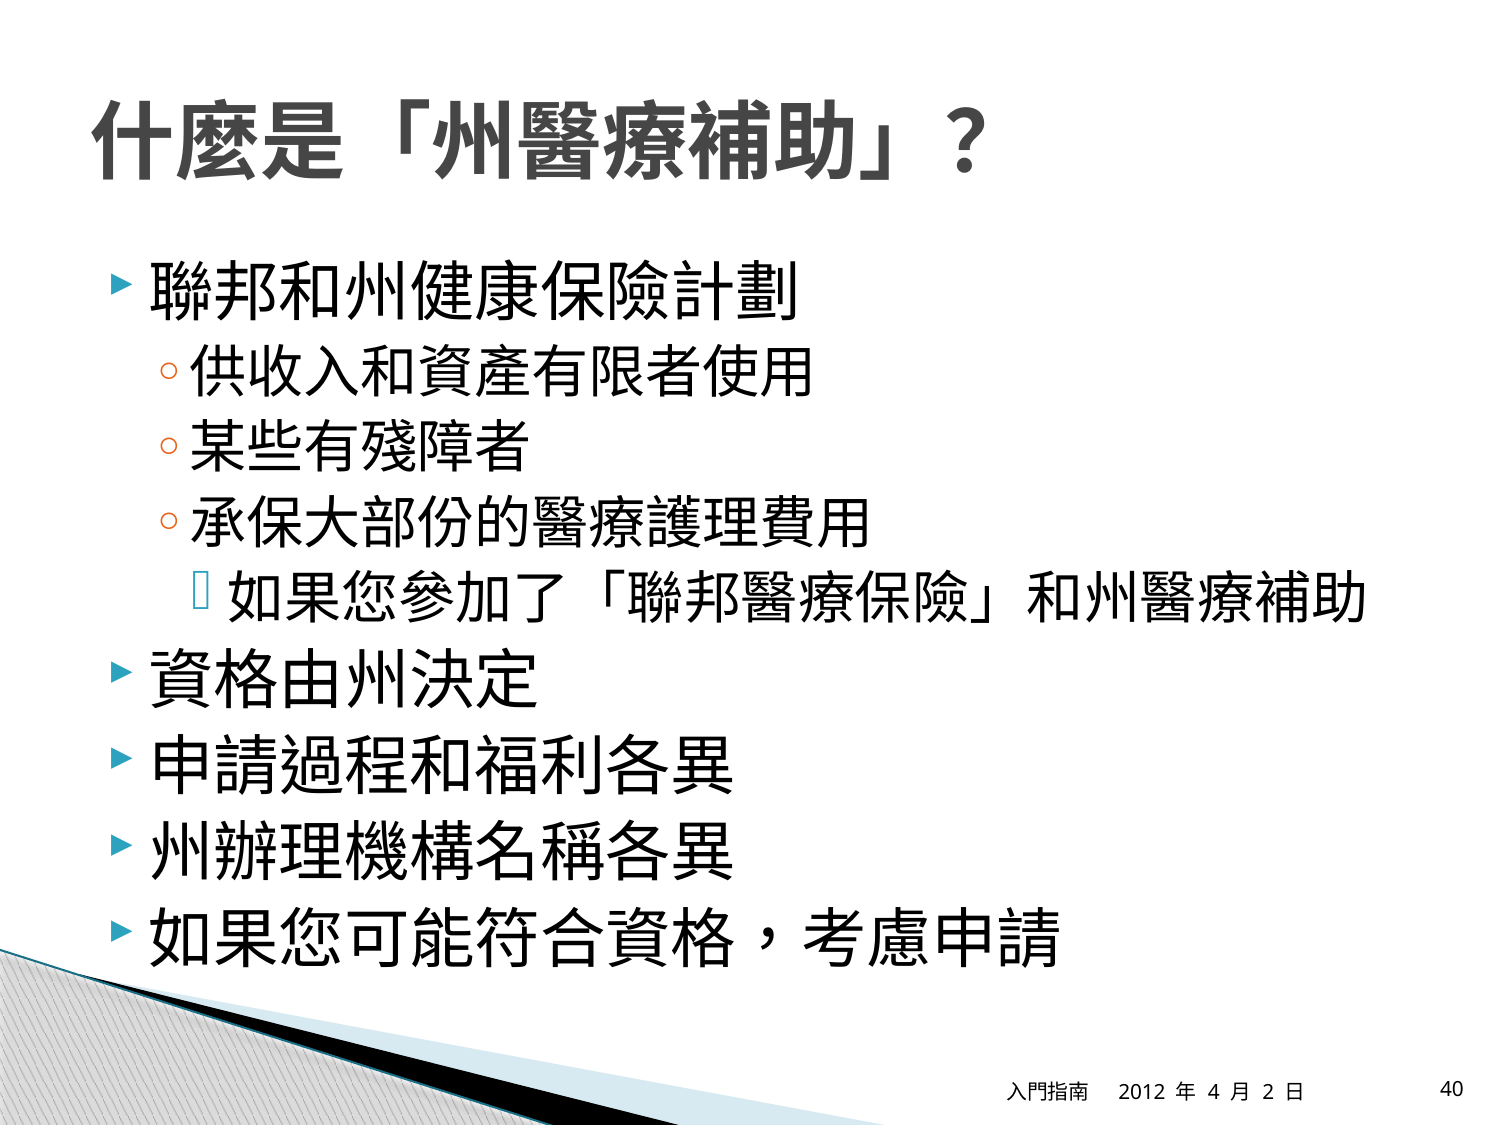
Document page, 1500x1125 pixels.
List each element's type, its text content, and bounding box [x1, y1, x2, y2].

slide_number 40 [1418, 1051, 1479, 1112]
list 聯邦和州健康保險計劃 供收入和資產有限者使用 某些有殘障者 承保大部份的醫療護理費用 如果您參加了「聯邦醫療保險」和州醫療補助 資格由州決定 申請過程和福利各異 州辦理機構名稱各異 如果您可能符合資格，考慮申請 [75, 243, 1425, 986]
footer 入門指南 [718, 1051, 1105, 1112]
title 什麼是「州醫療補助」？ [75, 45, 1425, 233]
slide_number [1105, 1051, 1418, 1112]
